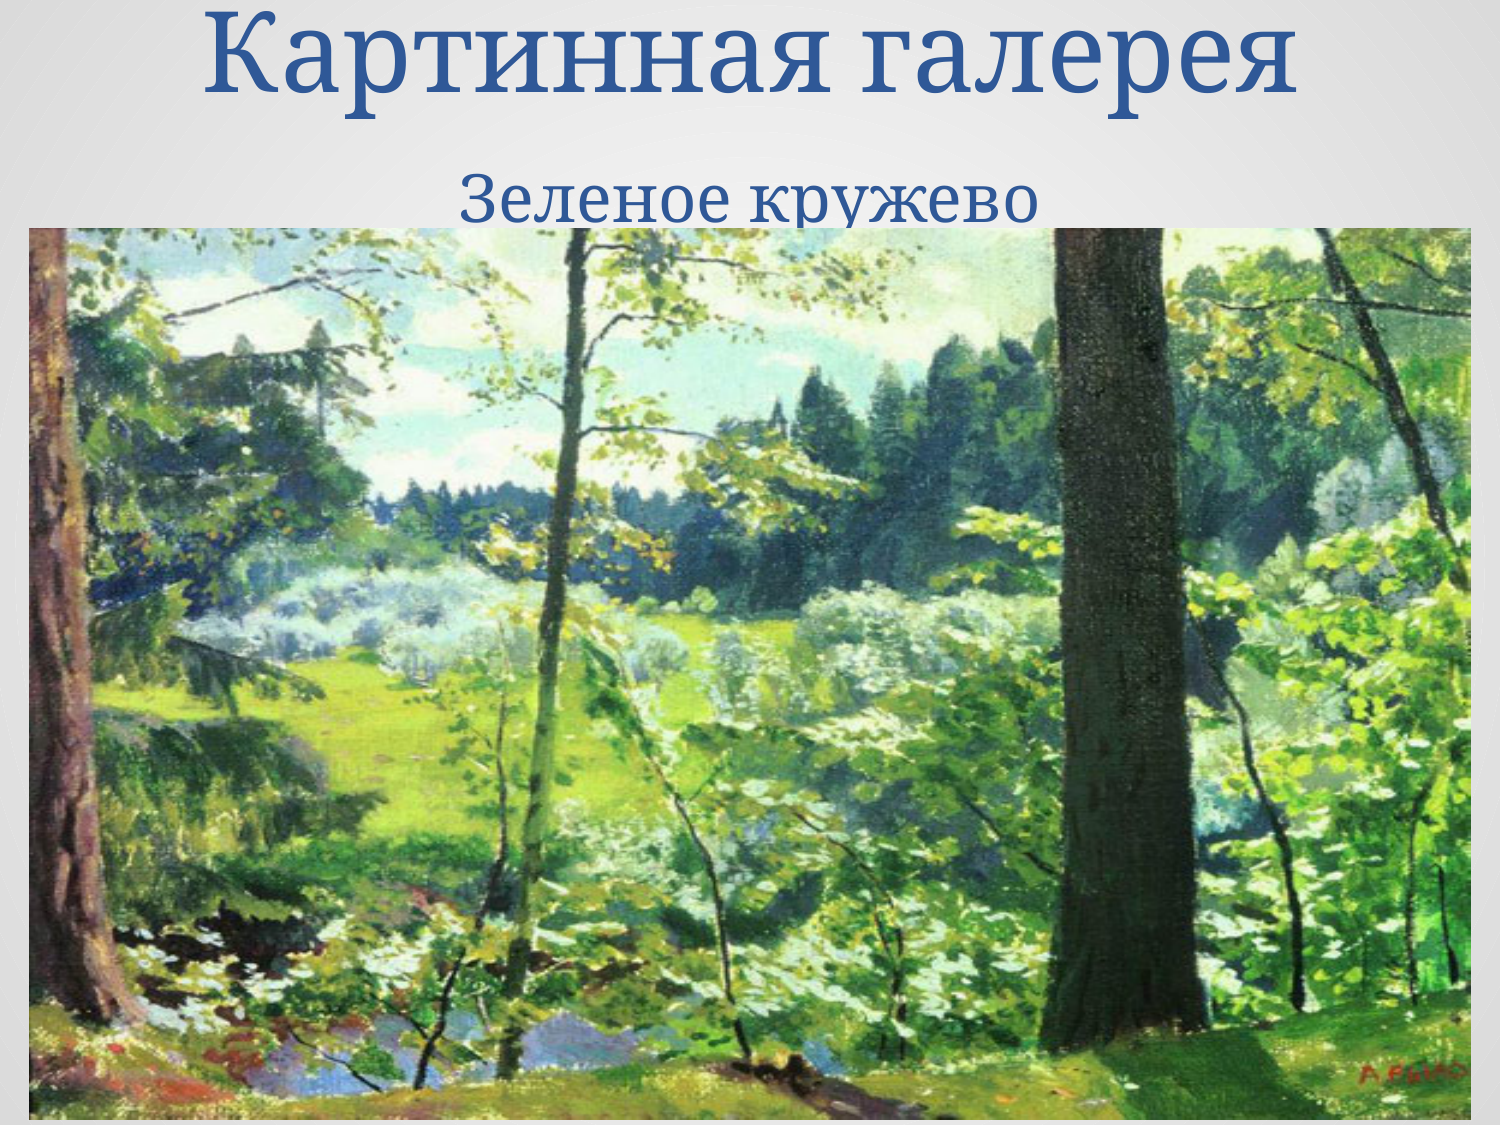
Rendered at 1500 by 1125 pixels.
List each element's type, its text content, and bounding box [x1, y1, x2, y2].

picture [29, 228, 1471, 1121]
title Картинная галерея Зеленое кружево [75, 0, 1426, 227]
